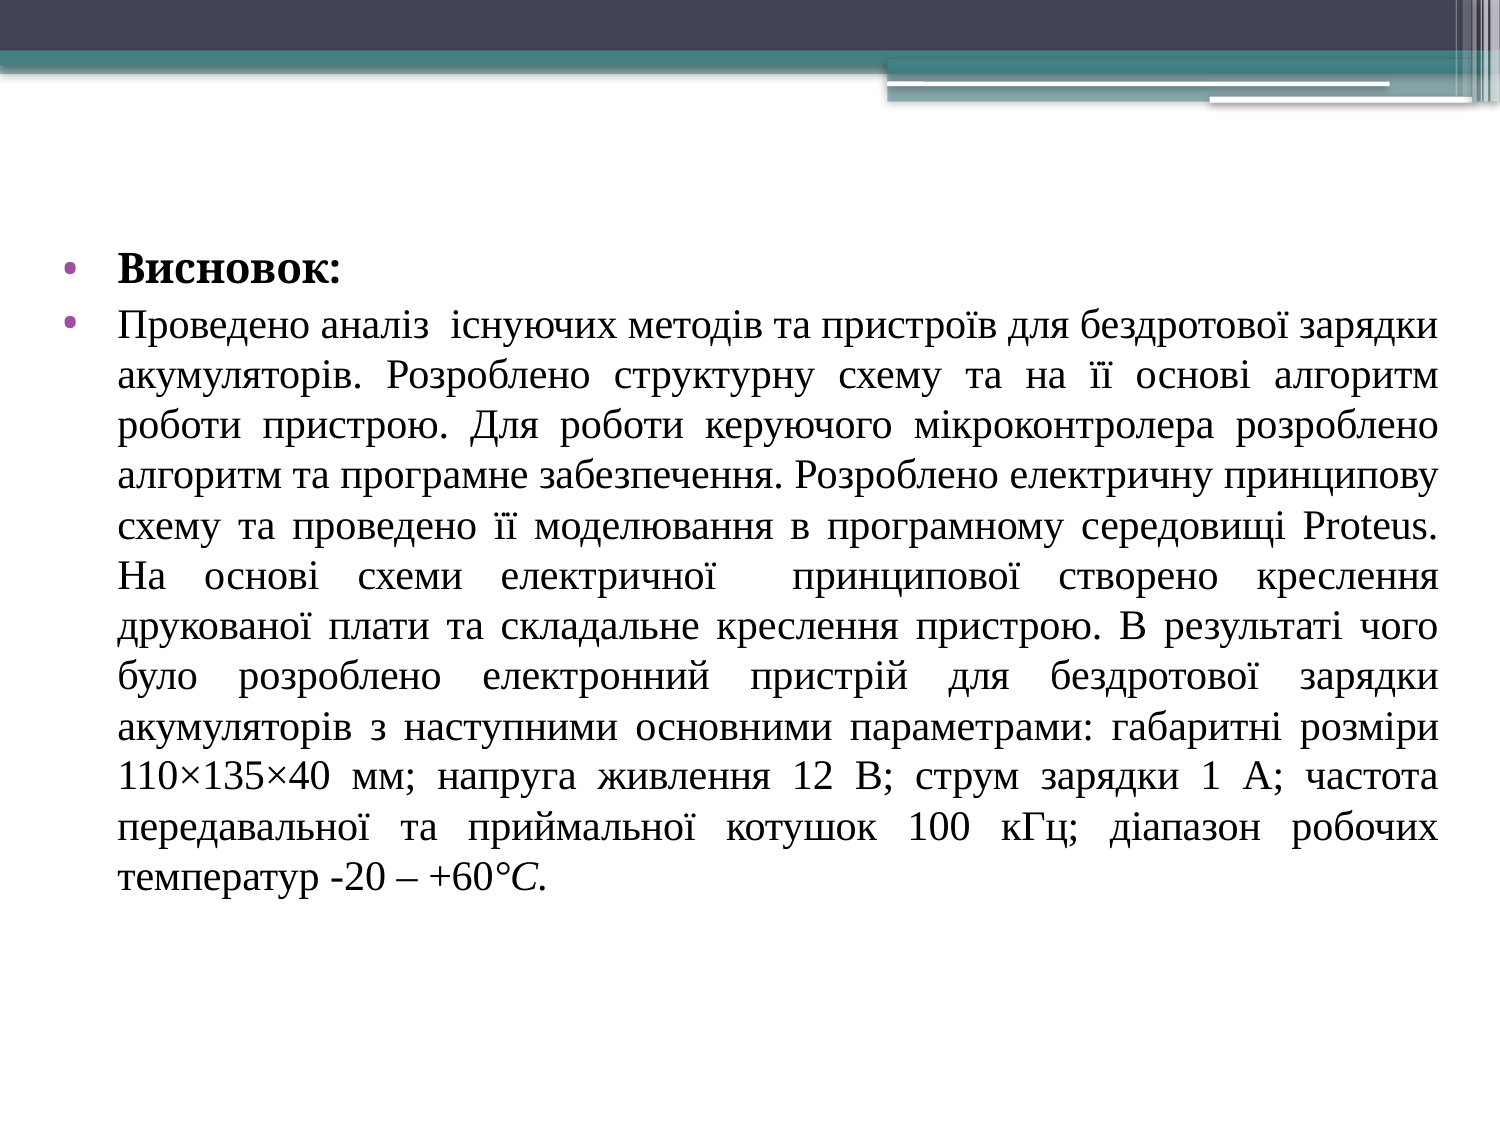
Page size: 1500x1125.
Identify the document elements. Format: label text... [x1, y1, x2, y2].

list Висновок: Проведено аналіз існуючих методів та пристроїв для бездротової зарядки акумуляторів. Розроблено структурну схему та на її основі алгоритм роботи пристрою. Для роботи керуючого мікроконтролера розроблено алгоритм та програмне забезпечення. Розроблено електричну принципову схему та проведено її моделювання в програмному середовищі Proteus. На основі схеми електричної принципової створено креслення друкованої плати та складальне креслення пристрою. В результаті чого було розроблено електронний пристрій для бездротової зарядки акумуляторів з наступними основними параметрами: габаритні розміри 110×135×40 мм; напруга живлення 12 В; струм зарядки 1 А; частота передавальної та приймальної котушок 100 кГц; діапазон робочих температур -20 – +60°С. [46, 234, 1454, 944]
